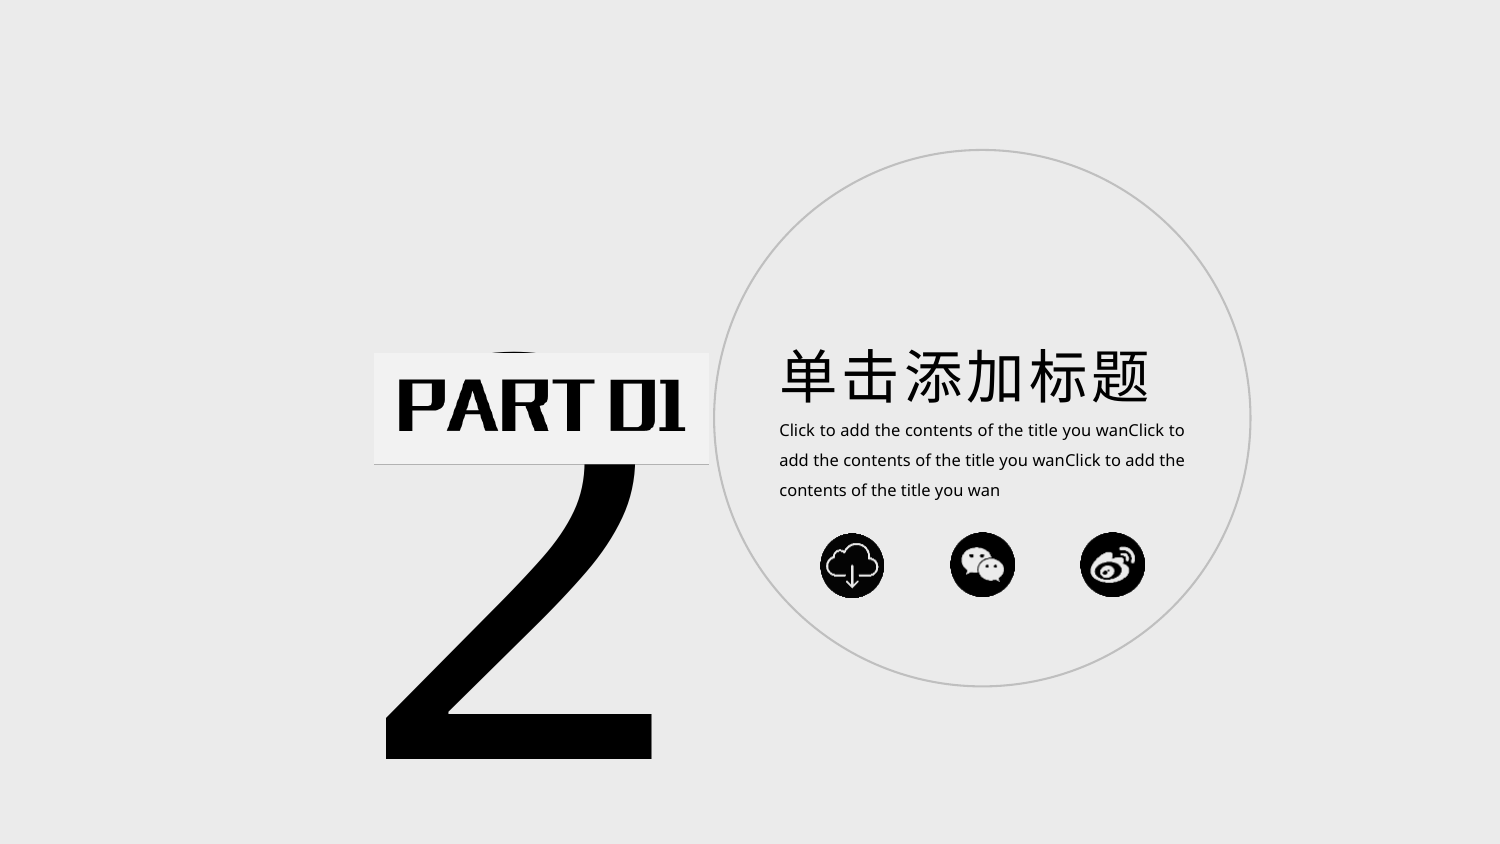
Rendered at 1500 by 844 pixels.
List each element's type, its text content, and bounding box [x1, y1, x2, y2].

picture [1080, 532, 1145, 597]
picture [362, 353, 720, 477]
picture [820, 533, 884, 598]
picture [950, 532, 1015, 597]
text_box 2 [243, 0, 798, 844]
text_box 单击添加标题 Click to add the contents of the title you wanClick to add the contents of the title you wanClick to add the contents of the title you wan [764, 298, 1200, 507]
text_box [719, 148, 1252, 688]
